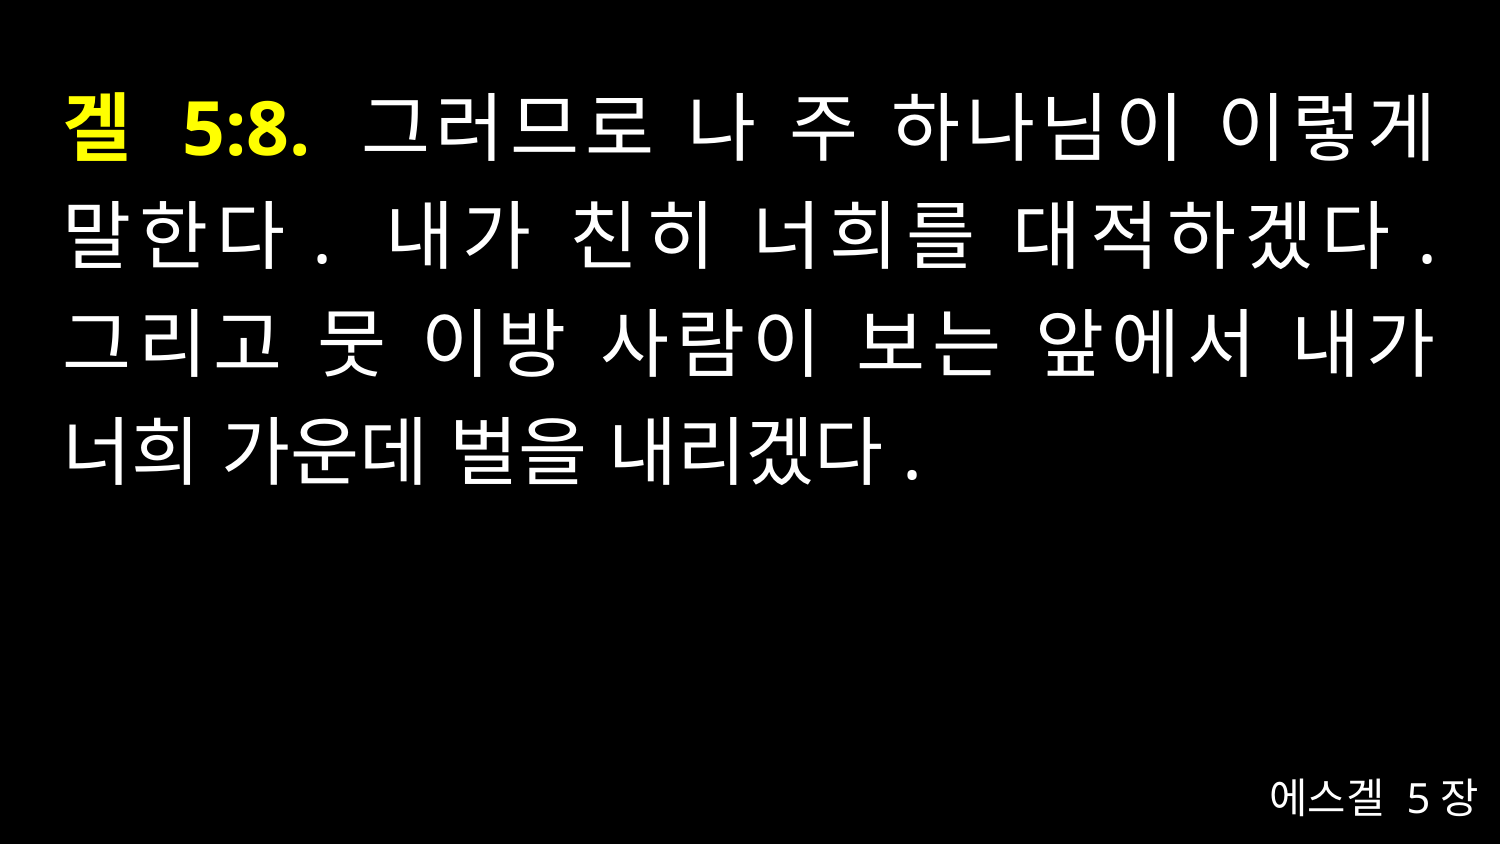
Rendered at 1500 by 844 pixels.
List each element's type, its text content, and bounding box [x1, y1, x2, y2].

subtitle 에스겔 5장 [916, 770, 1500, 844]
title 겔 5:8. 그러므로 나 주 하나님이 이렇게 말한다. 내가 친히 너희를 대적하겠다. 그리고 뭇 이방 사람이 보는 앞에서 내가 너희 가운데 벌을 내리겠다. [0, 0, 1500, 844]
